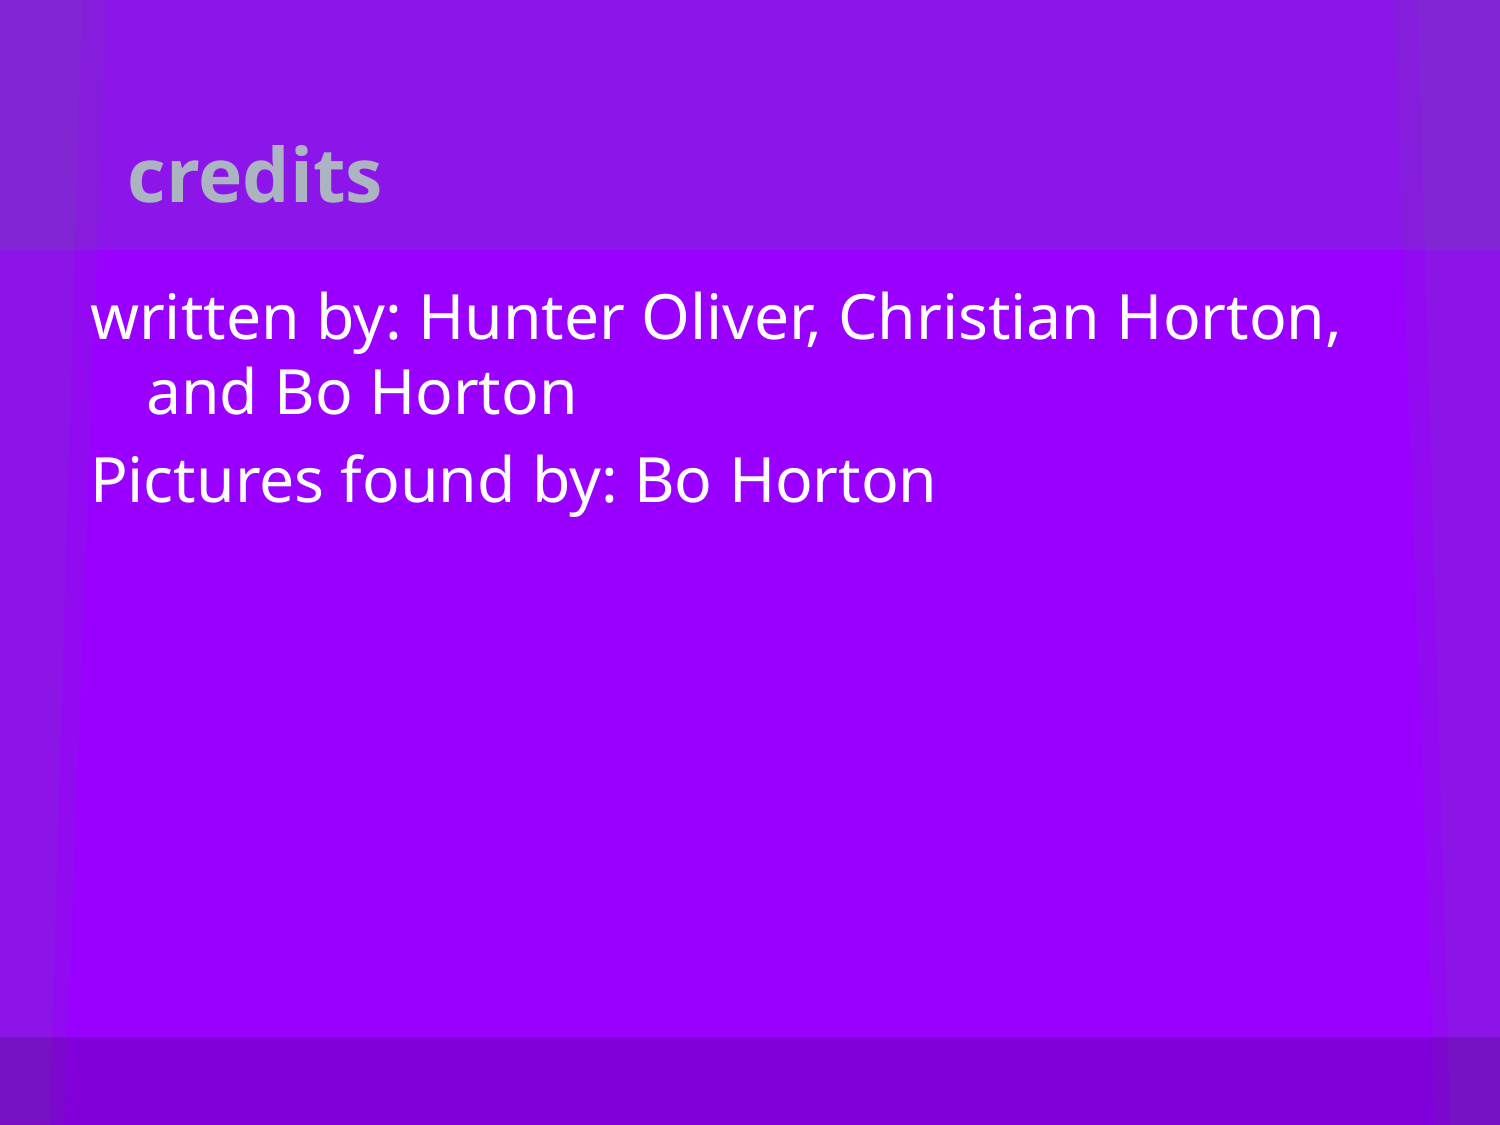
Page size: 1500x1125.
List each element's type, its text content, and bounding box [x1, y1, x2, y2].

title credits [75, 45, 1425, 233]
list written by: Hunter Oliver, Christian Horton, and Bo Horton Pictures found by: Bo Horton [75, 262, 1425, 1078]
